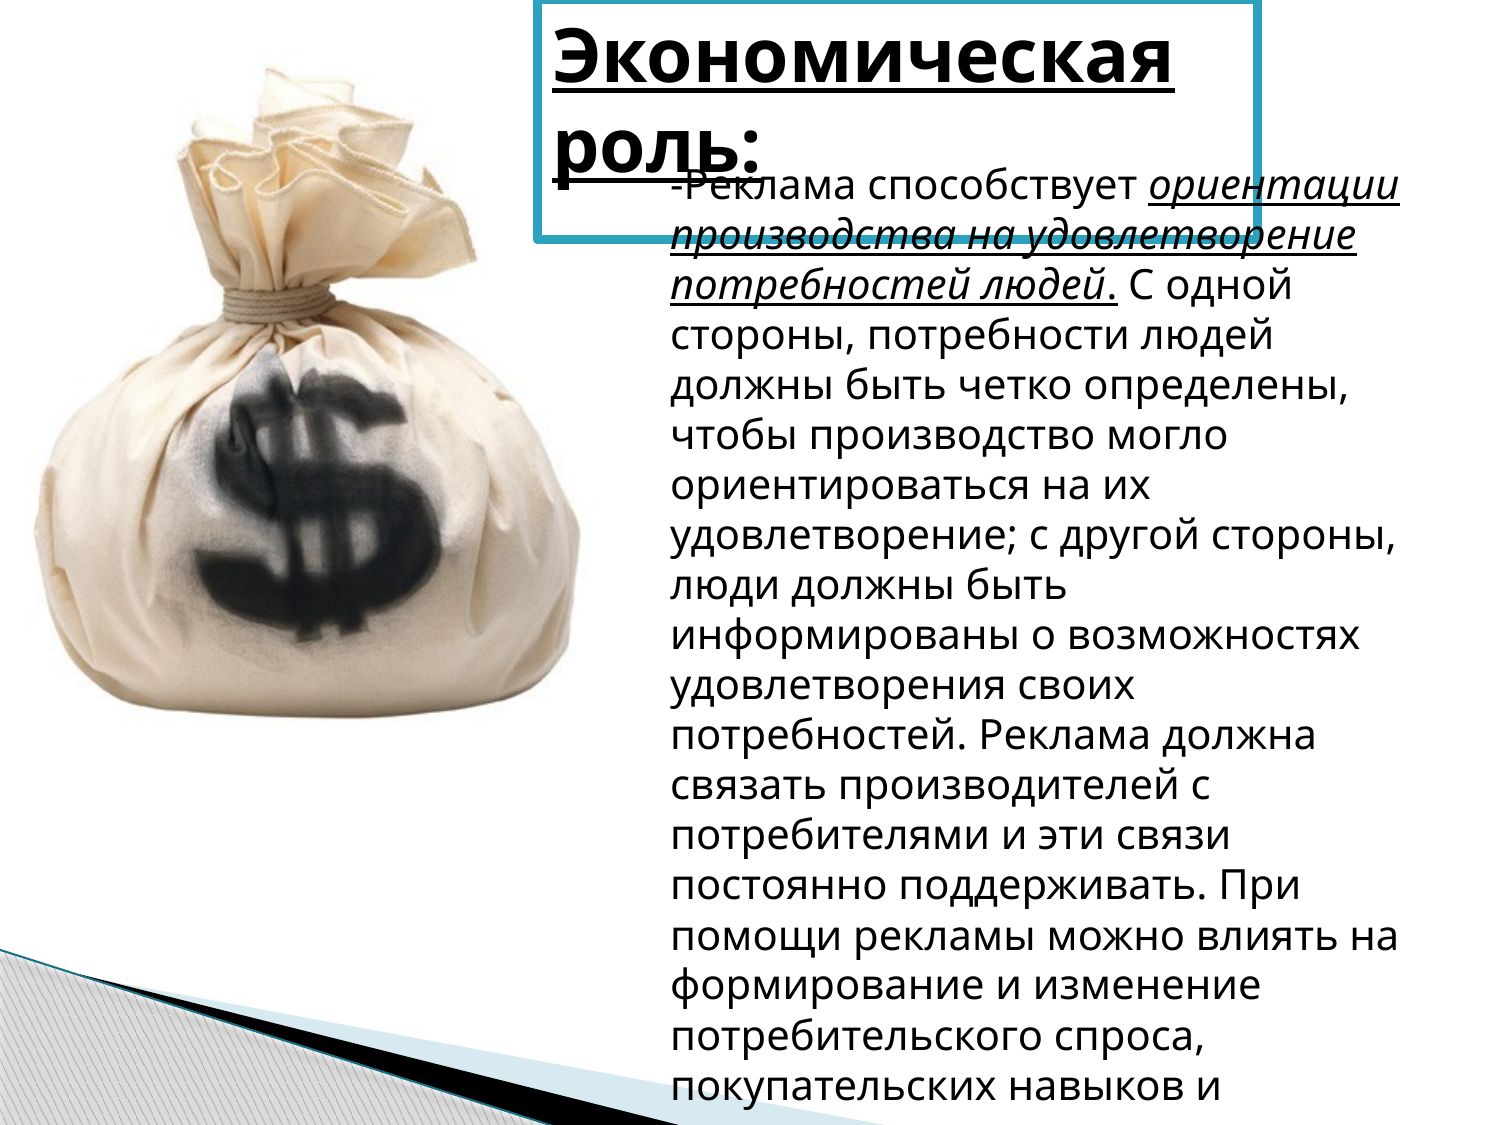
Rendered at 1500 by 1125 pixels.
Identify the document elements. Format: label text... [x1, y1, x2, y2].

text_box -Реклама способствует ориентации производства на удовлетворение потребностей людей. С одной стороны, потребности людей должны быть четко определены, чтобы производство могло ориентироваться на их удовлетворение; с другой стороны, люди должны быть информированы о возможностях удовлетворения своих потребностей. Реклама должна связать производителей с потребителями и эти связи постоянно поддерживать. При помощи рекламы можно влиять на формирование и изменение потребительского спроса, покупательских навыков и привычек. [655, 150, 1436, 1125]
picture [0, 0, 624, 738]
text_box Экономическая роль: [624, 0, 1262, 244]
